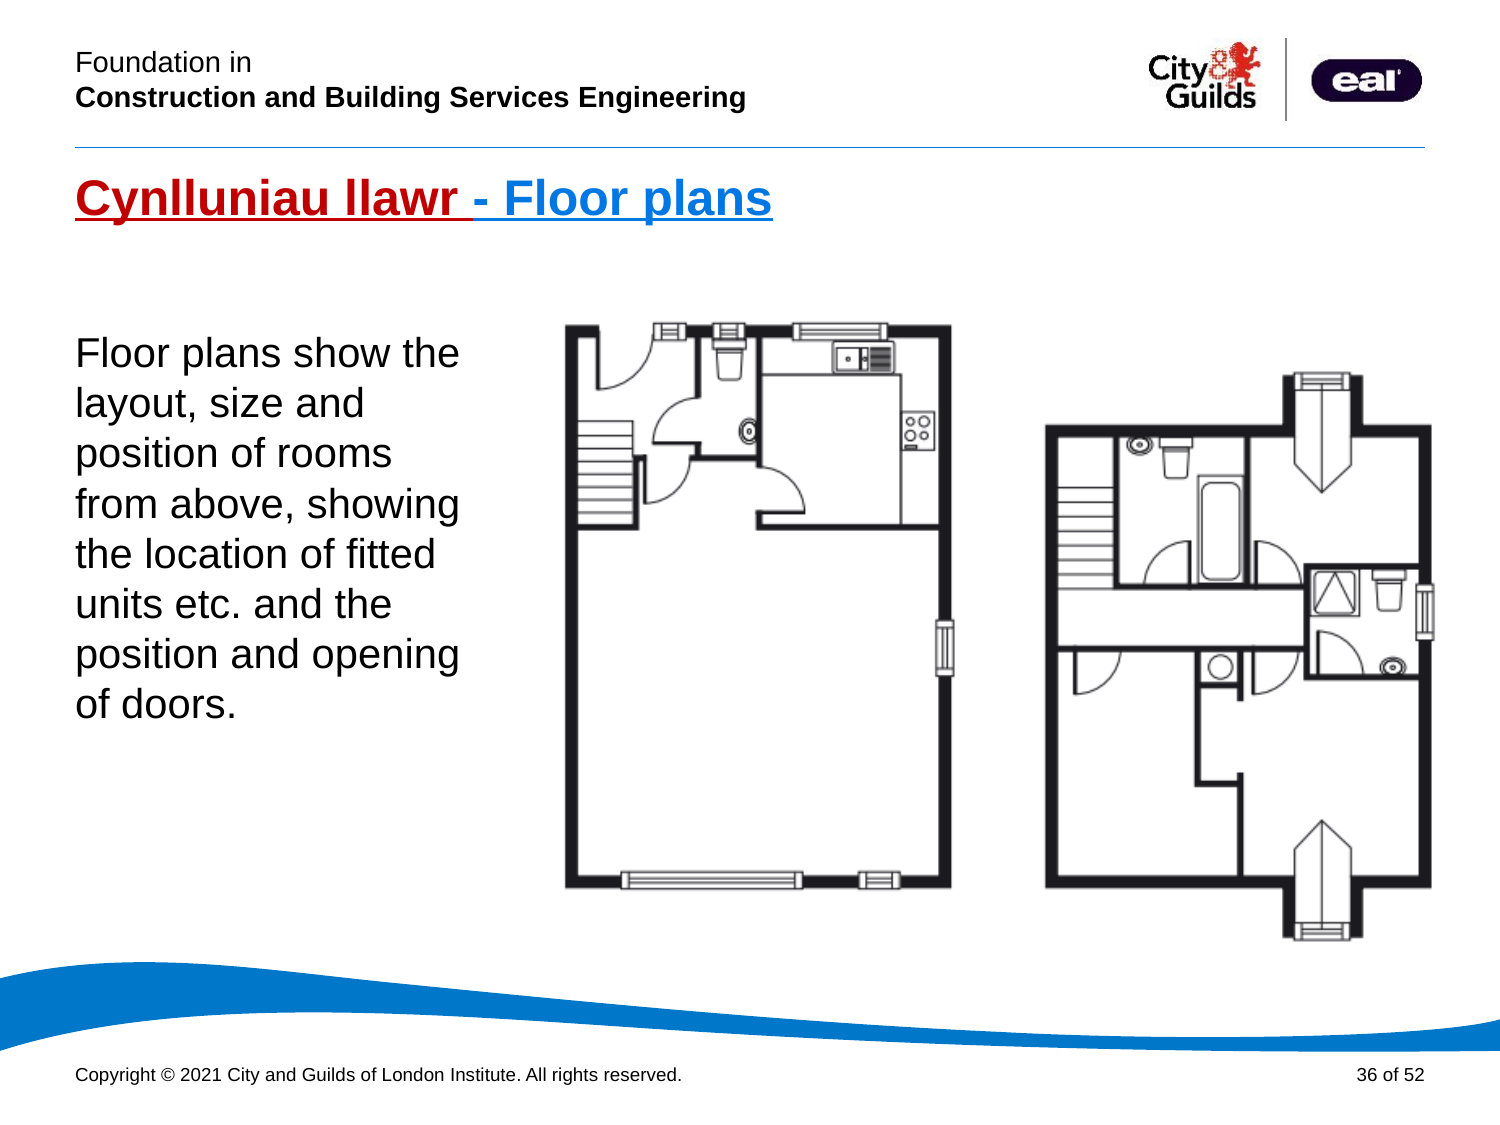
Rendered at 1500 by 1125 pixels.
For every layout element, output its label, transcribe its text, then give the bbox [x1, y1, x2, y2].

list Floor plans show the layout, size and position of rooms from above, showing the location of fitted units etc. and the position and opening of doors. [74, 326, 467, 946]
picture [1149, 38, 1422, 121]
picture [485, 302, 1500, 946]
title Cynlluniau llawr - Floor plans [74, 165, 1426, 229]
